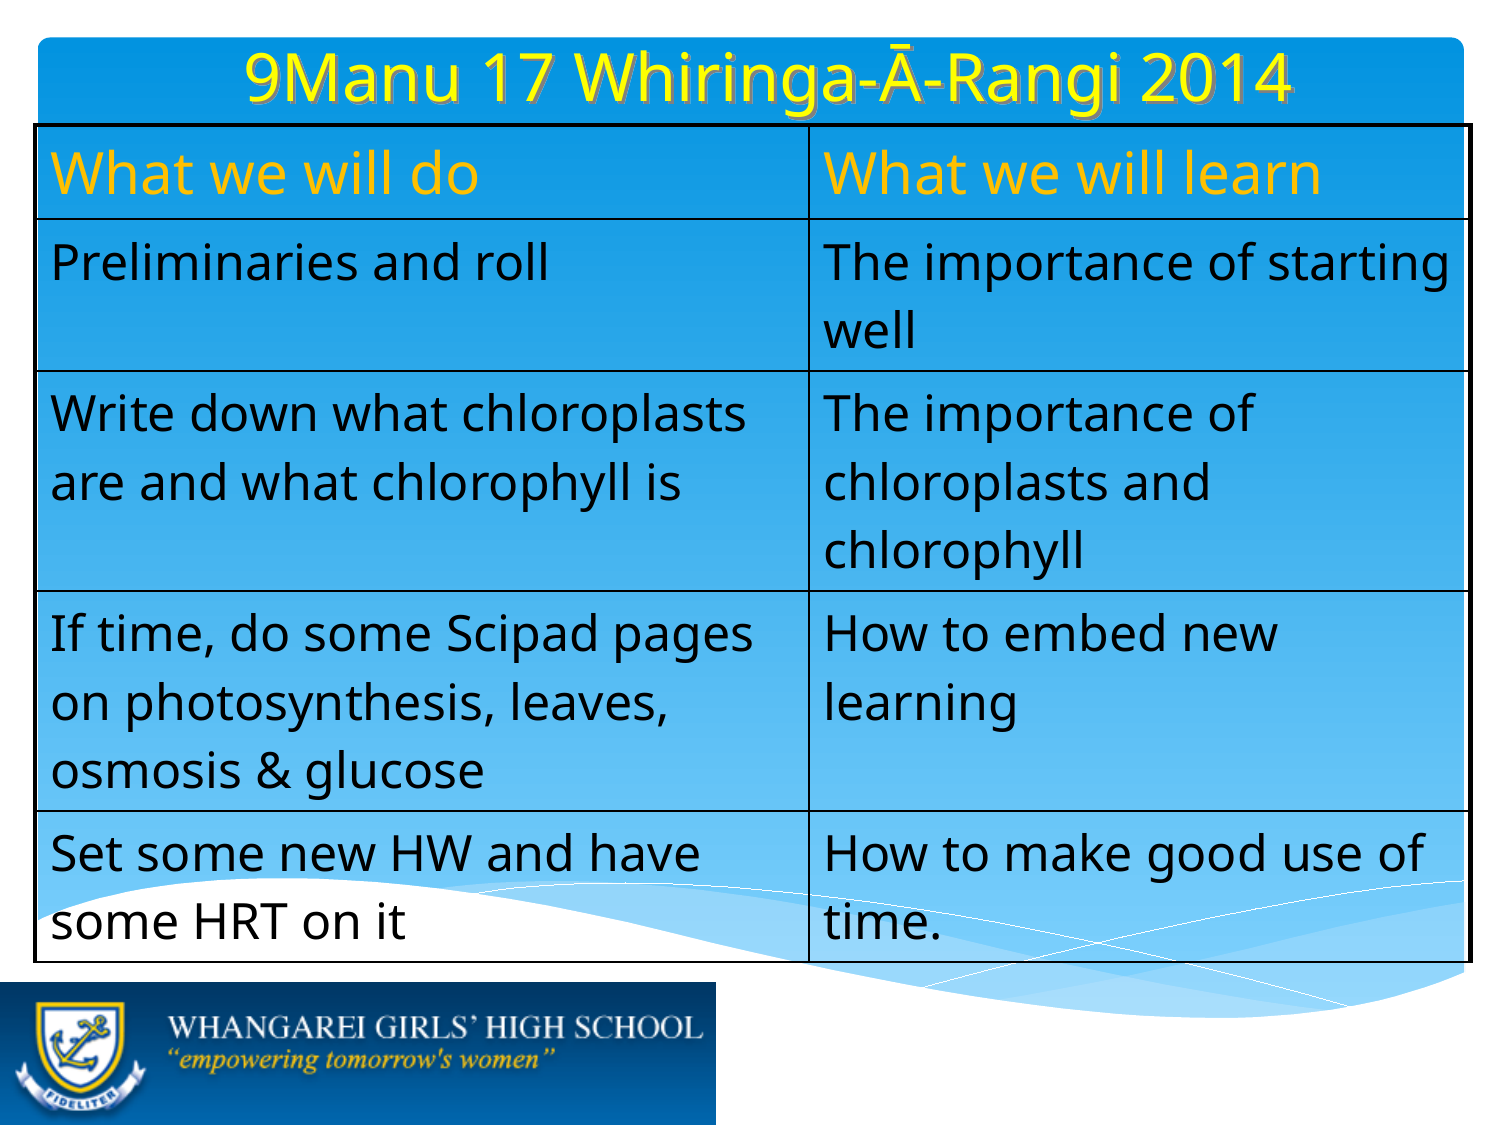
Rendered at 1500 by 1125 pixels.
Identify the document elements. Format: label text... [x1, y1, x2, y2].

table_cell How to embed new learning [810, 592, 1468, 810]
table_header What we will learn [810, 127, 1468, 218]
picture [0, 982, 716, 1125]
text_box 9Manu 17 Whiringa-Ā-Rangi 2014 [162, 24, 1375, 123]
table_cell If time, do some Scipad pages on photosynthesis, leaves, osmosis & glucose [37, 592, 808, 810]
table_cell Set some new HW and have some HRT on it [37, 812, 808, 961]
table_header What we will do [37, 127, 808, 218]
table_cell Write down what chloroplasts are and what chlorophyll is [37, 372, 808, 590]
table_cell The importance of starting well [810, 220, 1468, 370]
table_cell How to make good use of time. [810, 812, 1468, 961]
table_cell Preliminaries and roll [37, 220, 808, 370]
table_cell The importance of chloroplasts and chlorophyll [810, 372, 1468, 590]
